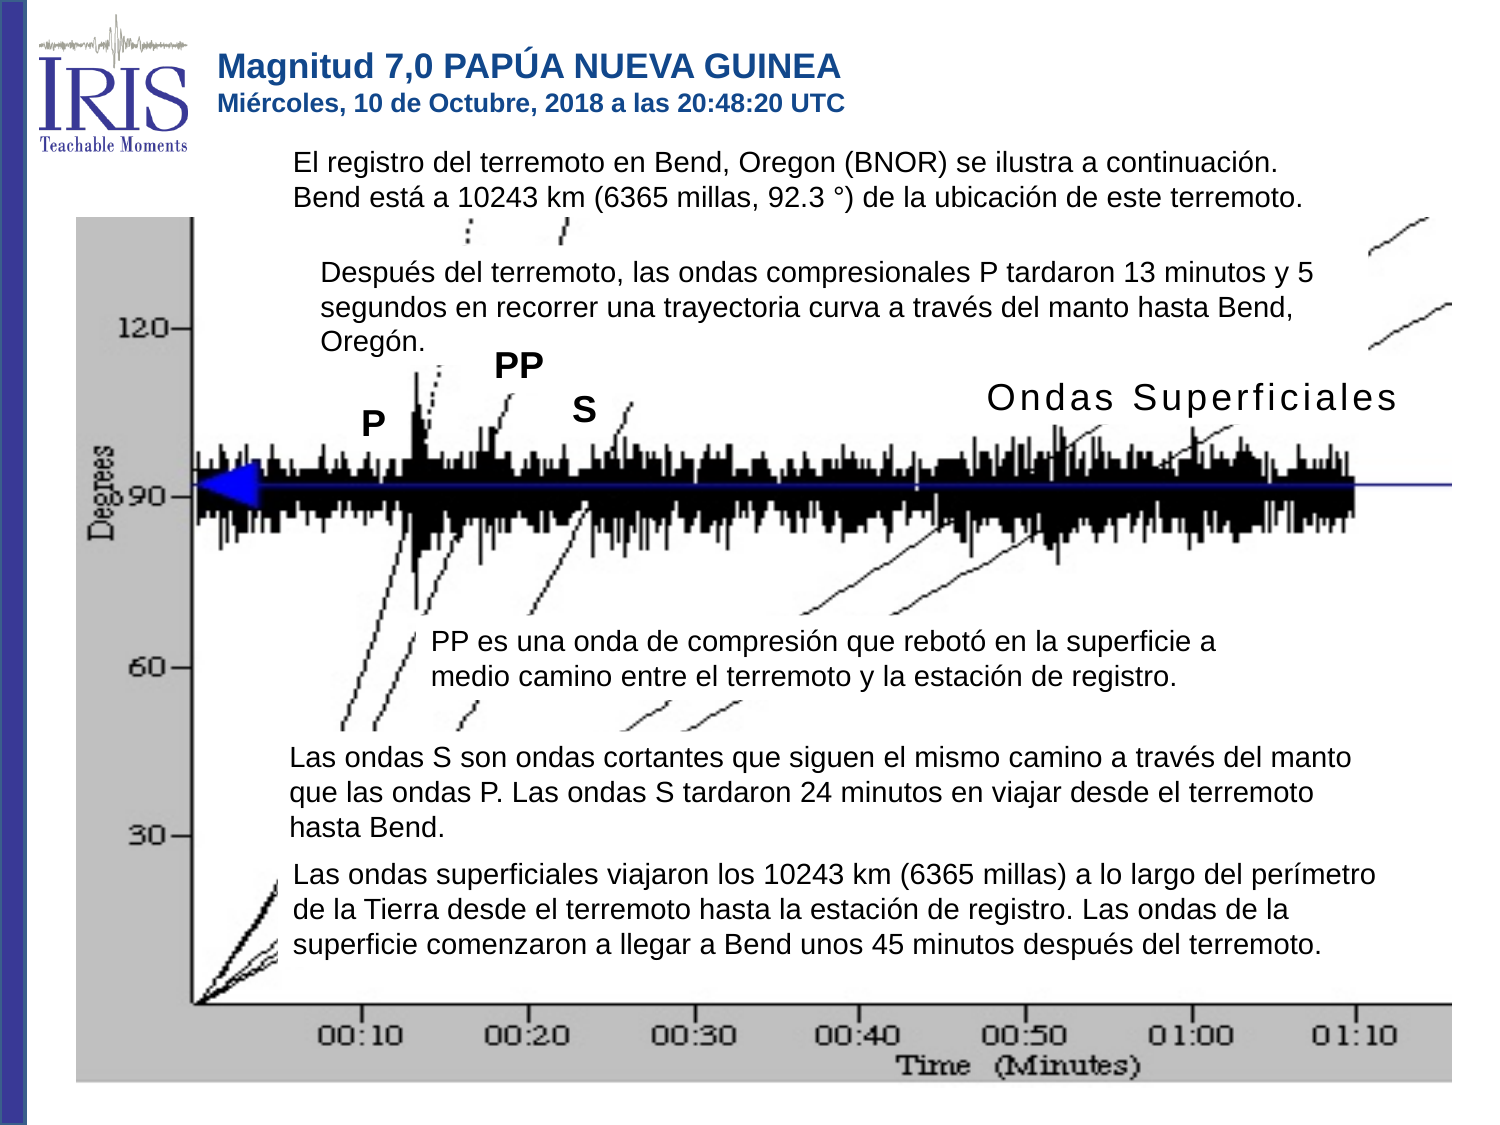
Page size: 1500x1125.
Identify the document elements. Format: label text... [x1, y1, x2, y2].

text_box Magnitud 7,0 PAPÚA NUEVA GUINEA Miércoles, 10 de Octubre, 2018 a las 20:48:20 UTC [202, 0, 1499, 125]
text_box El registro del terremoto en Bend, Oregon (BNOR) se ilustra a continuación. Bend está a 10243 km (6365 millas, 92.3 °) de la ubicación de este terremoto. [278, 135, 1357, 216]
text_box [0, 0, 27, 1125]
picture [39, 12, 188, 165]
picture [75, 217, 1452, 1089]
